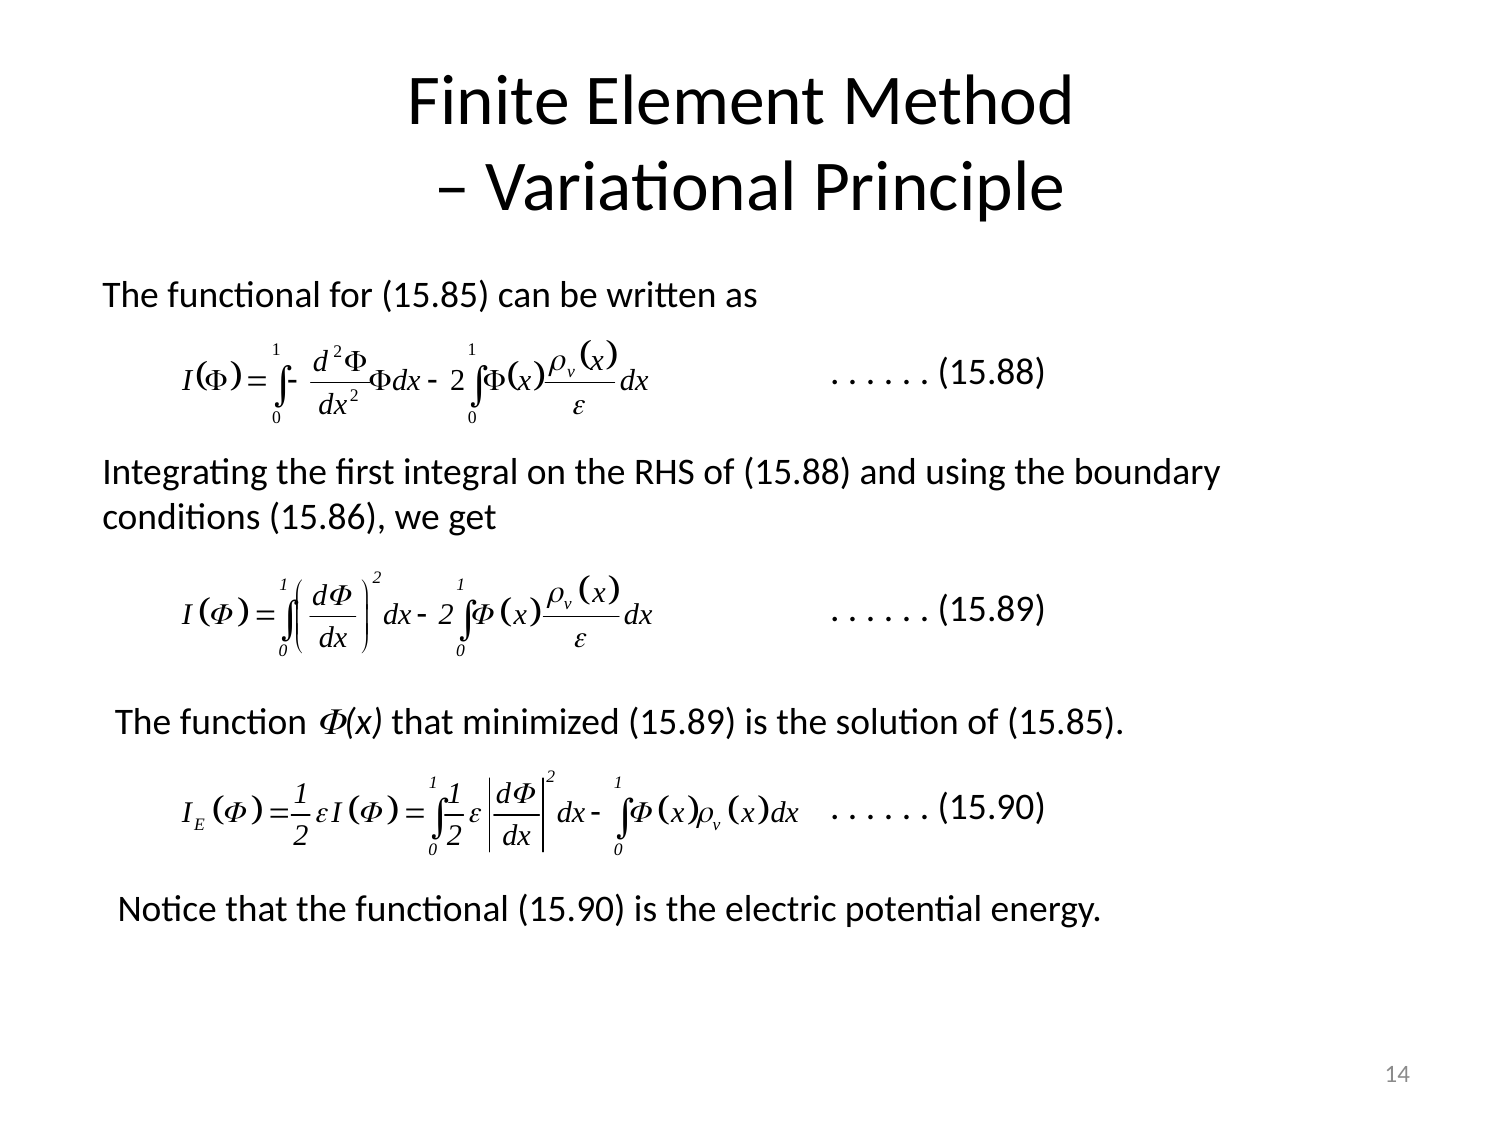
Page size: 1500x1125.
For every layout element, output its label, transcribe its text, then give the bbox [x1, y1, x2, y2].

text_box . . . . . . (15.88) [815, 339, 1061, 400]
text_box . . . . . . (15.90) [815, 774, 1061, 835]
text_box Notice that the functional (15.90) is the electric potential energy. [102, 876, 1119, 937]
text_box . . . . . . (15.89) [815, 576, 1061, 637]
slide_number 14 [1074, 1042, 1425, 1103]
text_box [176, 564, 660, 665]
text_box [176, 762, 805, 863]
text_box The function (x) that minimized (15.89) is the solution of (15.85). [99, 689, 1188, 750]
title Finite Element Method – Variational Principle [75, 45, 1425, 233]
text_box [176, 334, 655, 432]
text_box Integrating the first integral on the RHS of (15.88) and using the boundary conditions (15.86), we get [87, 439, 1400, 545]
text_box The functional for (15.85) can be written as [87, 262, 900, 323]
